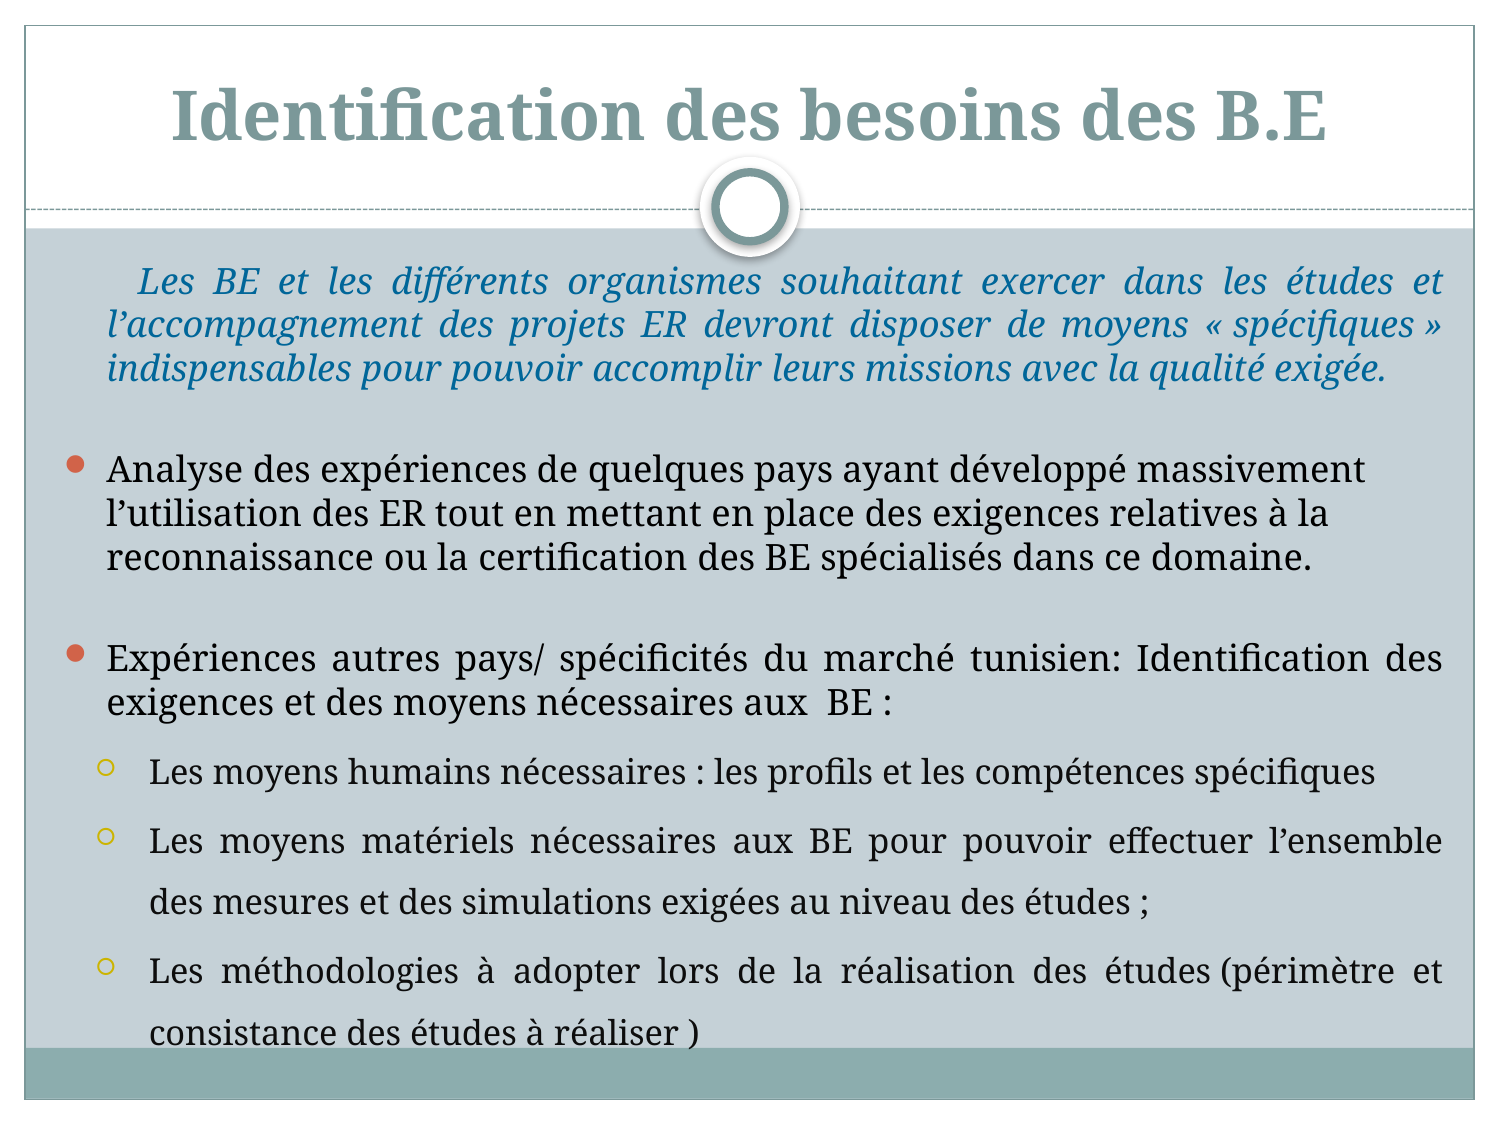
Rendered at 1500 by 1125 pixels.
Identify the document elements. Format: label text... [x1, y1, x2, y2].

title Identification des besoins des B.E [49, 37, 1450, 162]
list Les BE et les différents organismes souhaitant exercer dans les études et l’accompagnement des projets ER devront disposer de moyens « spécifiques » indispensables pour pouvoir accomplir leurs missions avec la qualité exigée. Analyse des expériences de quelques pays ayant développé massivement l’utilisation des ER tout en mettant en place des exigences relatives à la reconnaissance ou la certification des BE spécialisés dans ce domaine. Expériences autres pays/ spécificités du marché tunisien: Identification des exigences et des moyens nécessaires aux BE : Les moyens humains nécessaires : les profils et les compétences spécifiques Les moyens matériels nécessaires aux BE pour pouvoir effectuer l’ensemble des mesures et des simulations exigées au niveau des études ; Les méthodologies à adopter lors de la réalisation des études (périmètre et consistance des études à réaliser ) [49, 250, 1459, 1071]
